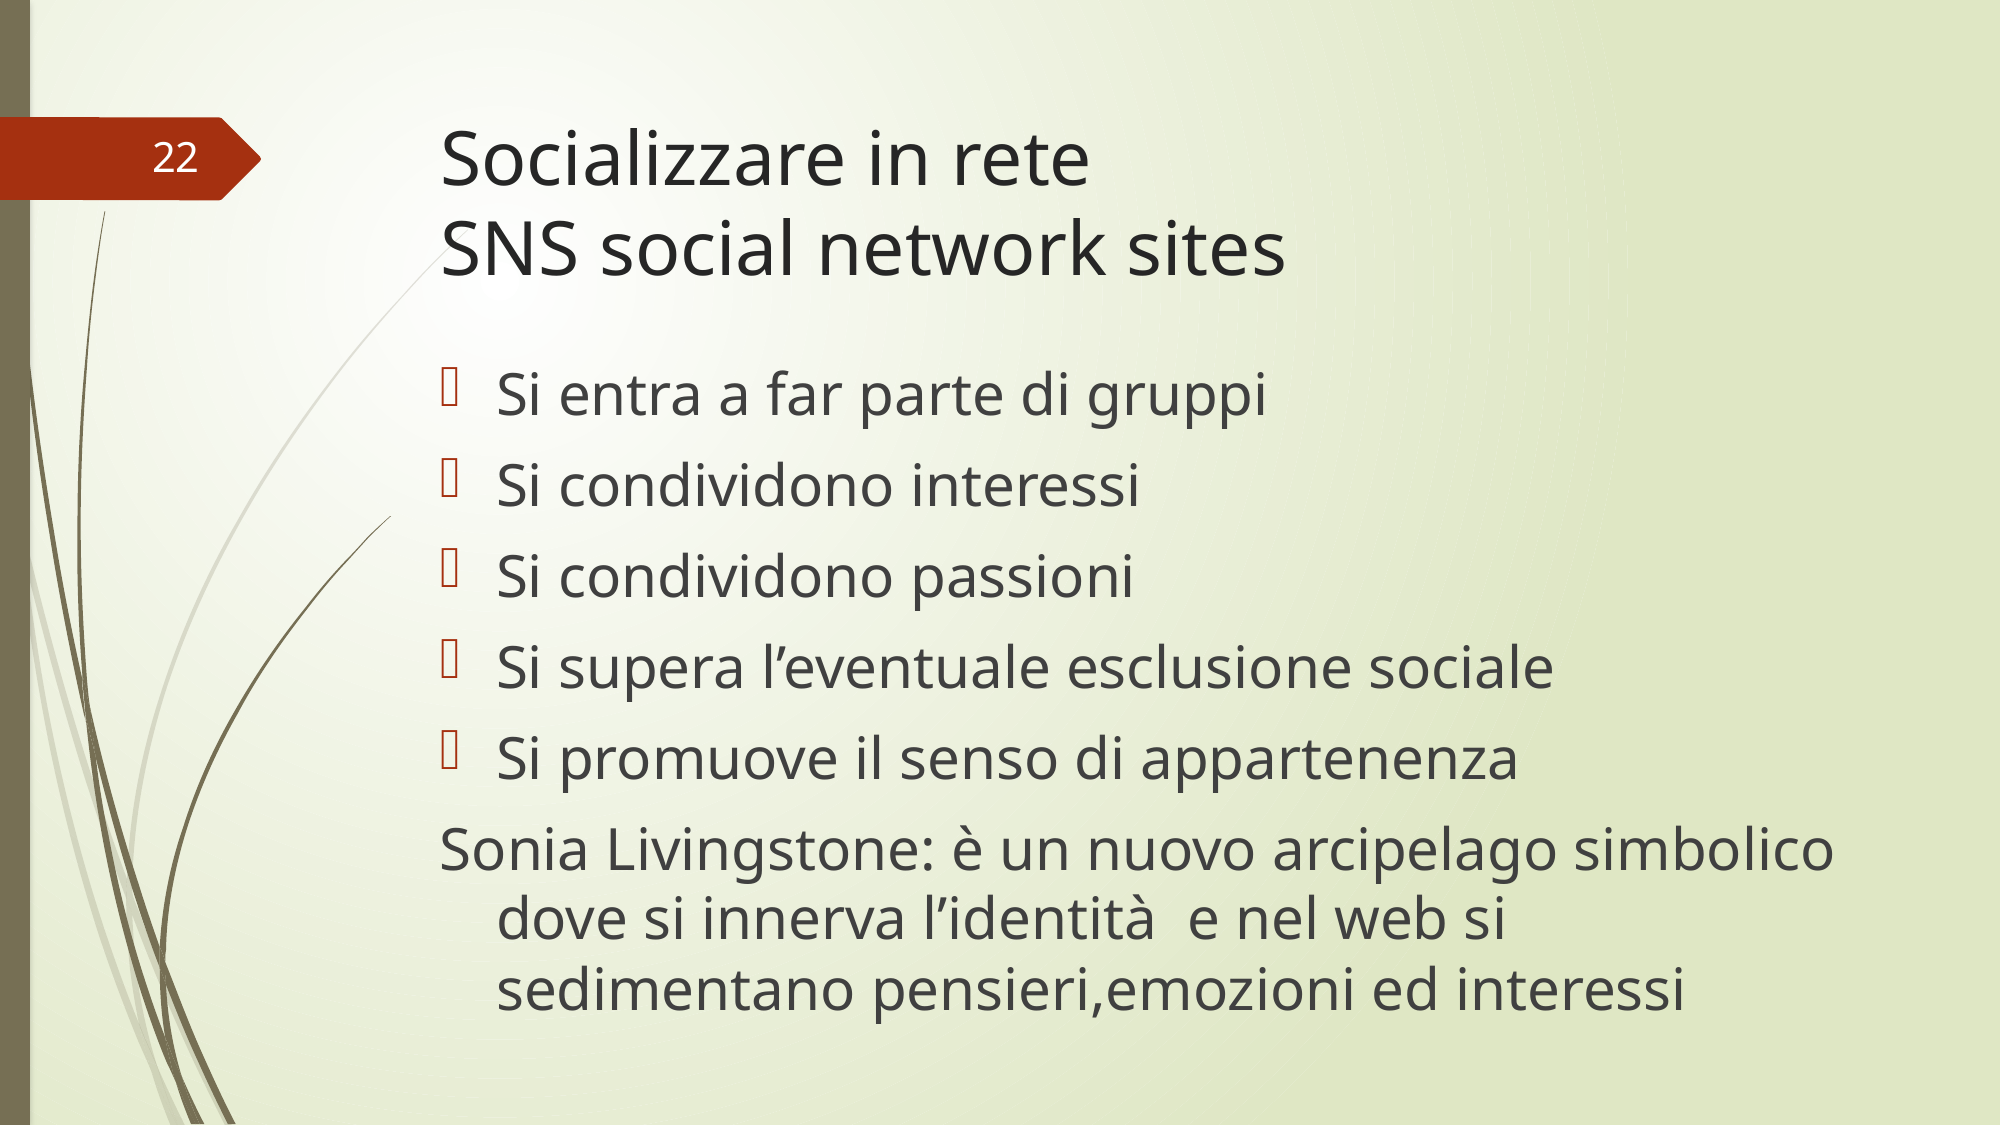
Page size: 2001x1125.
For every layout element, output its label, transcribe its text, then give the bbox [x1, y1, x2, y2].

list Si entra a far parte di gruppi Si condividono interessi Si condividono passioni Si supera l’eventuale esclusione sociale Si promuove il senso di appartenenza Sonia Livingstone: è un nuovo arcipelago simbolico dove si innerva l’identità e nel web si sedimentano pensieri,emozioni ed interessi [424, 350, 1888, 970]
title Socializzare in rete SNS social network sites [425, 102, 1888, 313]
slide_number 22 [87, 129, 216, 190]
